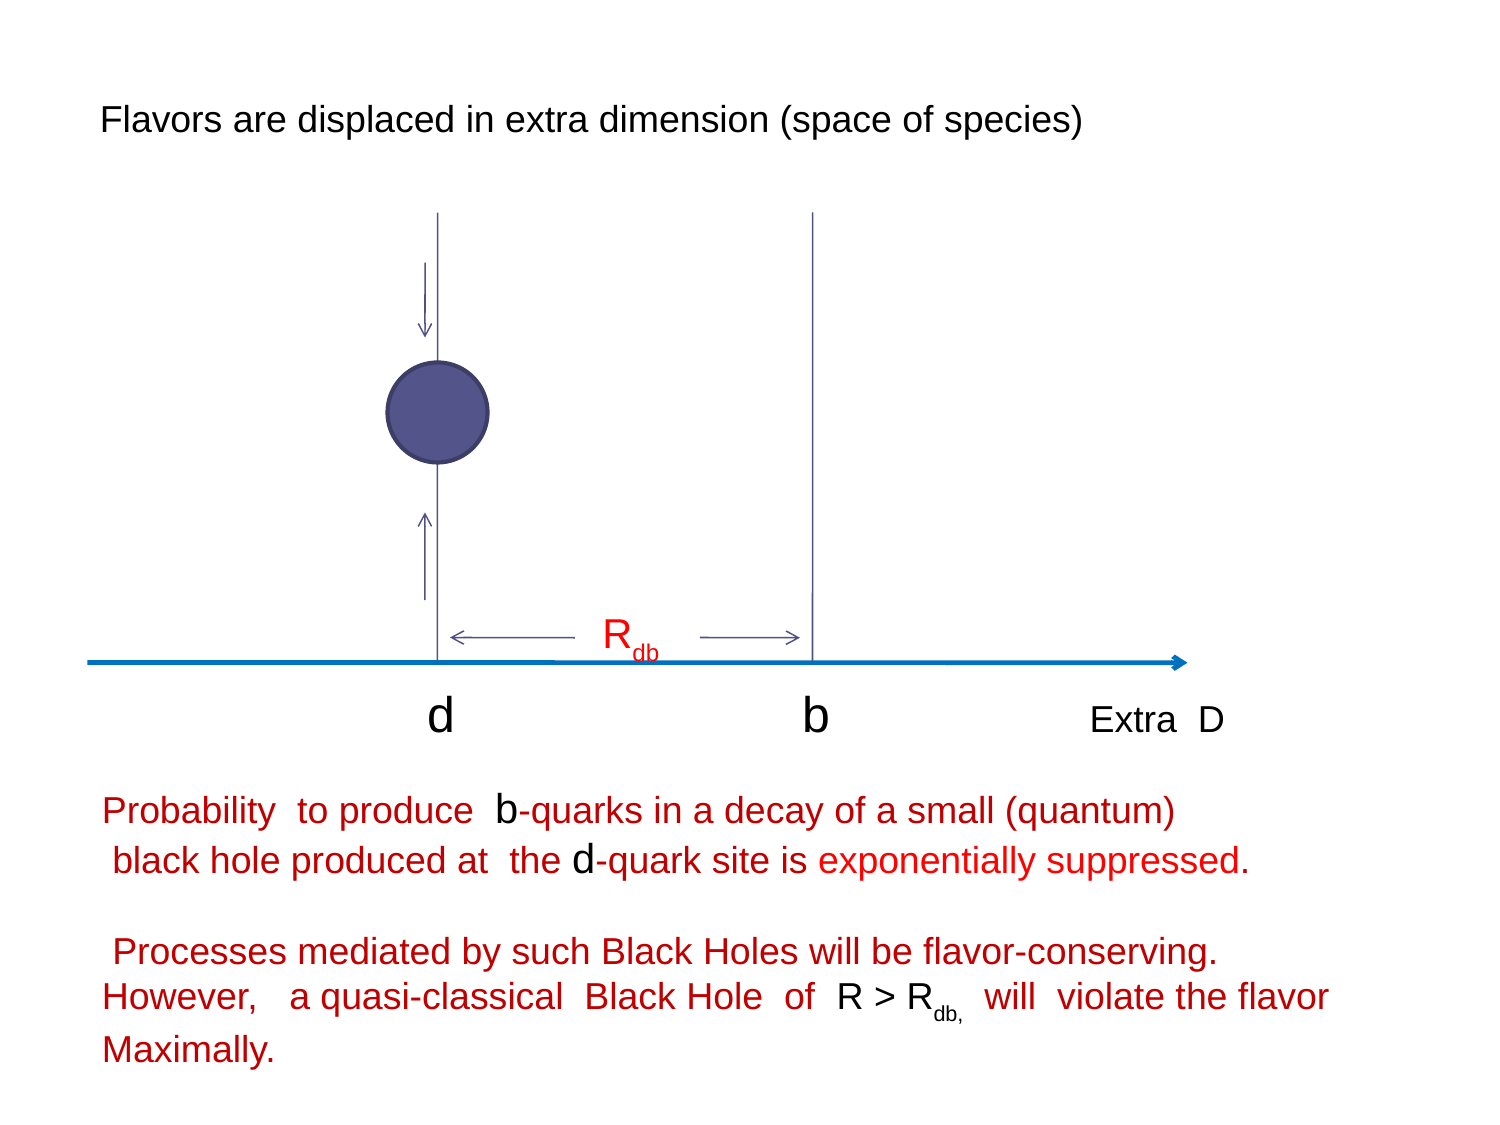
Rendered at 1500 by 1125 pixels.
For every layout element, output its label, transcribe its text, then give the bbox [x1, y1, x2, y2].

text_box b [787, 674, 831, 750]
text_box [385, 360, 490, 435]
text_box [398, 447, 477, 465]
text_box Flavors are displaced in extra dimension (space of species) [85, 87, 1099, 148]
text_box Rdb [587, 599, 688, 660]
text_box Extra D [1074, 687, 1242, 748]
text_box Probability to produce b-quarks in a decay of a small (quantum) black hole produced at the d-quark site is exponentially suppressed. Processes mediated by such Black Holes will be flavor-conserving. However, a quasi-classical Black Hole of R > Rdb, will violate the flavor Maximally. [87, 774, 1356, 1078]
text_box d [412, 674, 463, 750]
